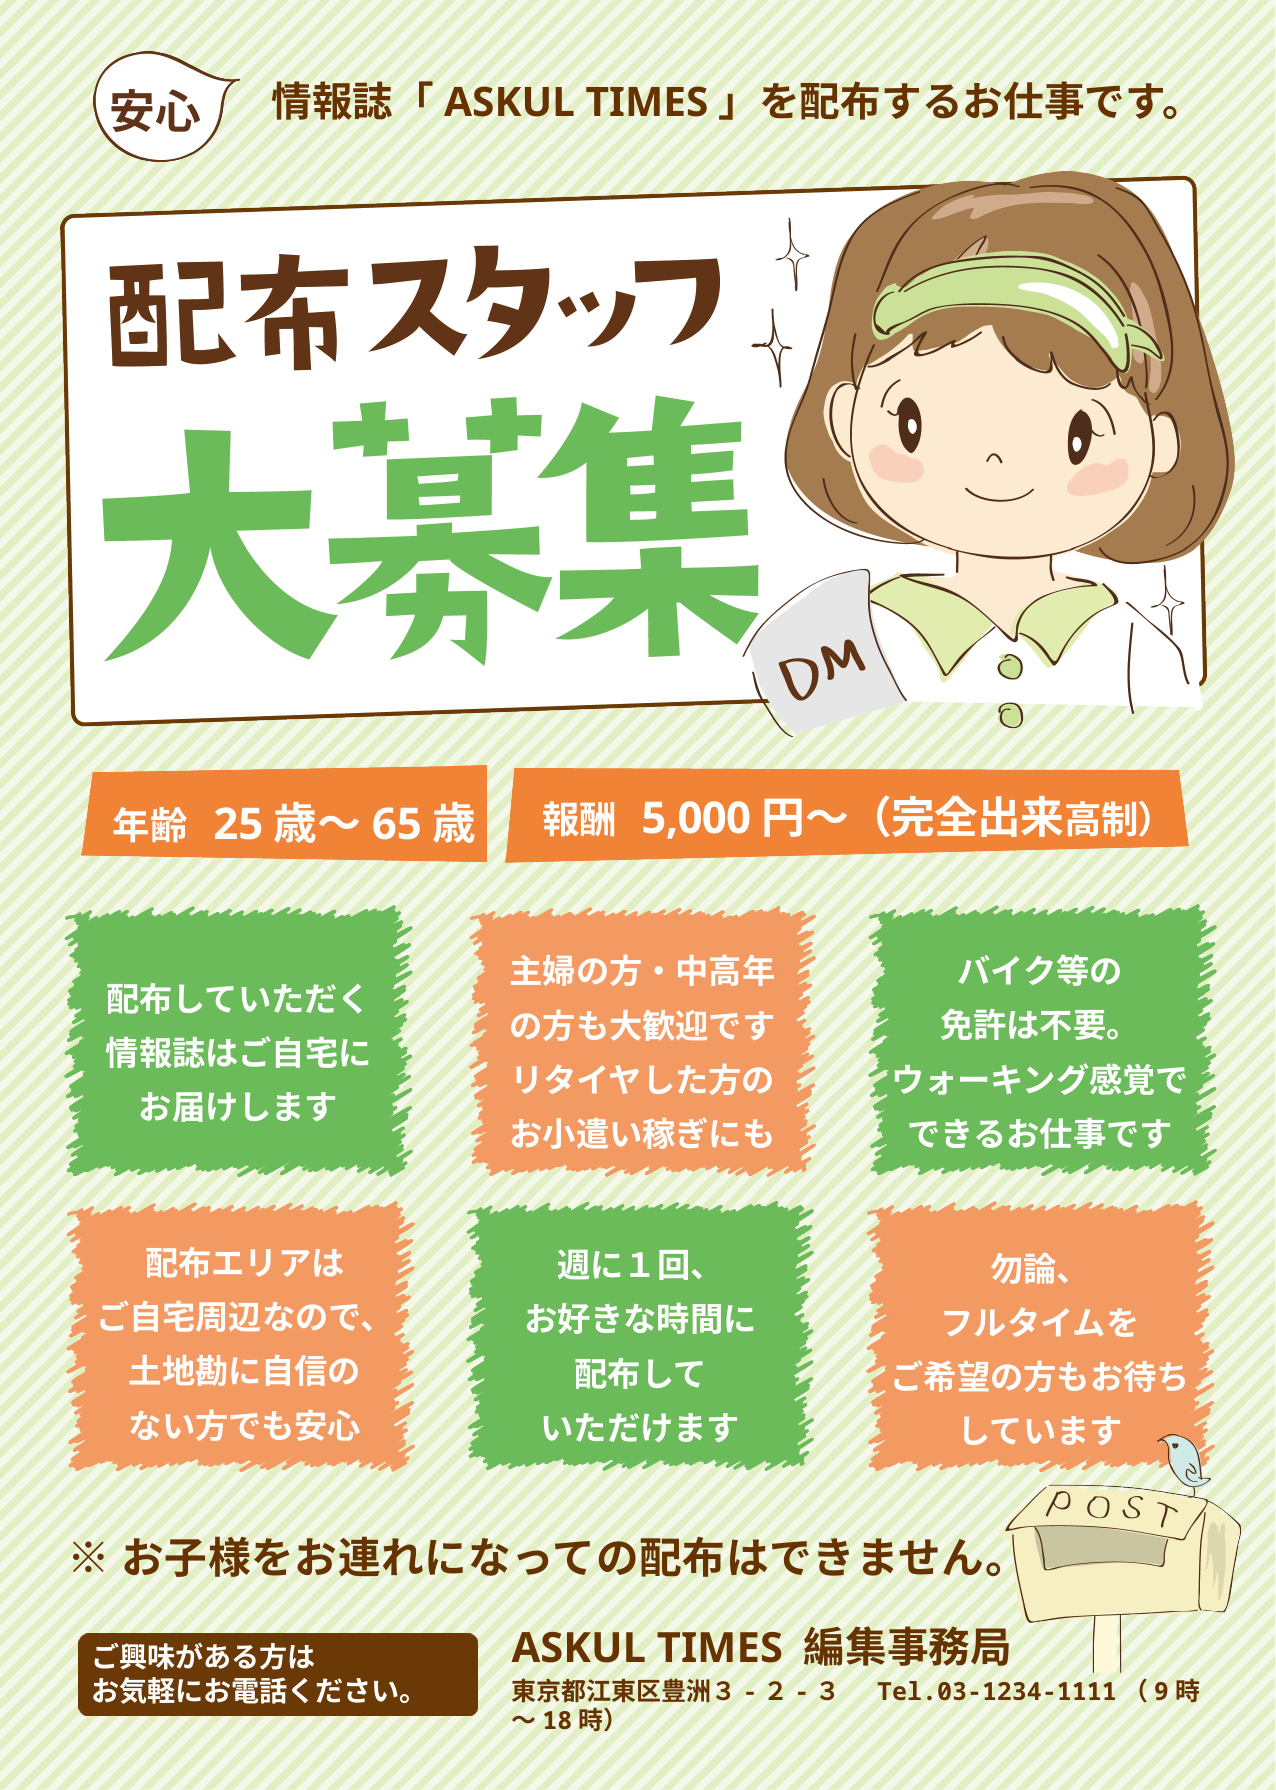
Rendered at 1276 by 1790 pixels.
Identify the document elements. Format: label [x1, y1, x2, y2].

picture [0, 0, 1276, 1790]
text_box [66, 1201, 415, 1472]
text_box [81, 765, 487, 862]
text_box [868, 904, 1217, 1176]
text_box [93, 51, 240, 162]
text_box [866, 1200, 1215, 1472]
text_box [76, 1631, 483, 1718]
text_box [469, 906, 816, 1177]
text_box [505, 768, 1189, 863]
text_box [466, 1200, 814, 1471]
text_box [64, 905, 413, 1177]
